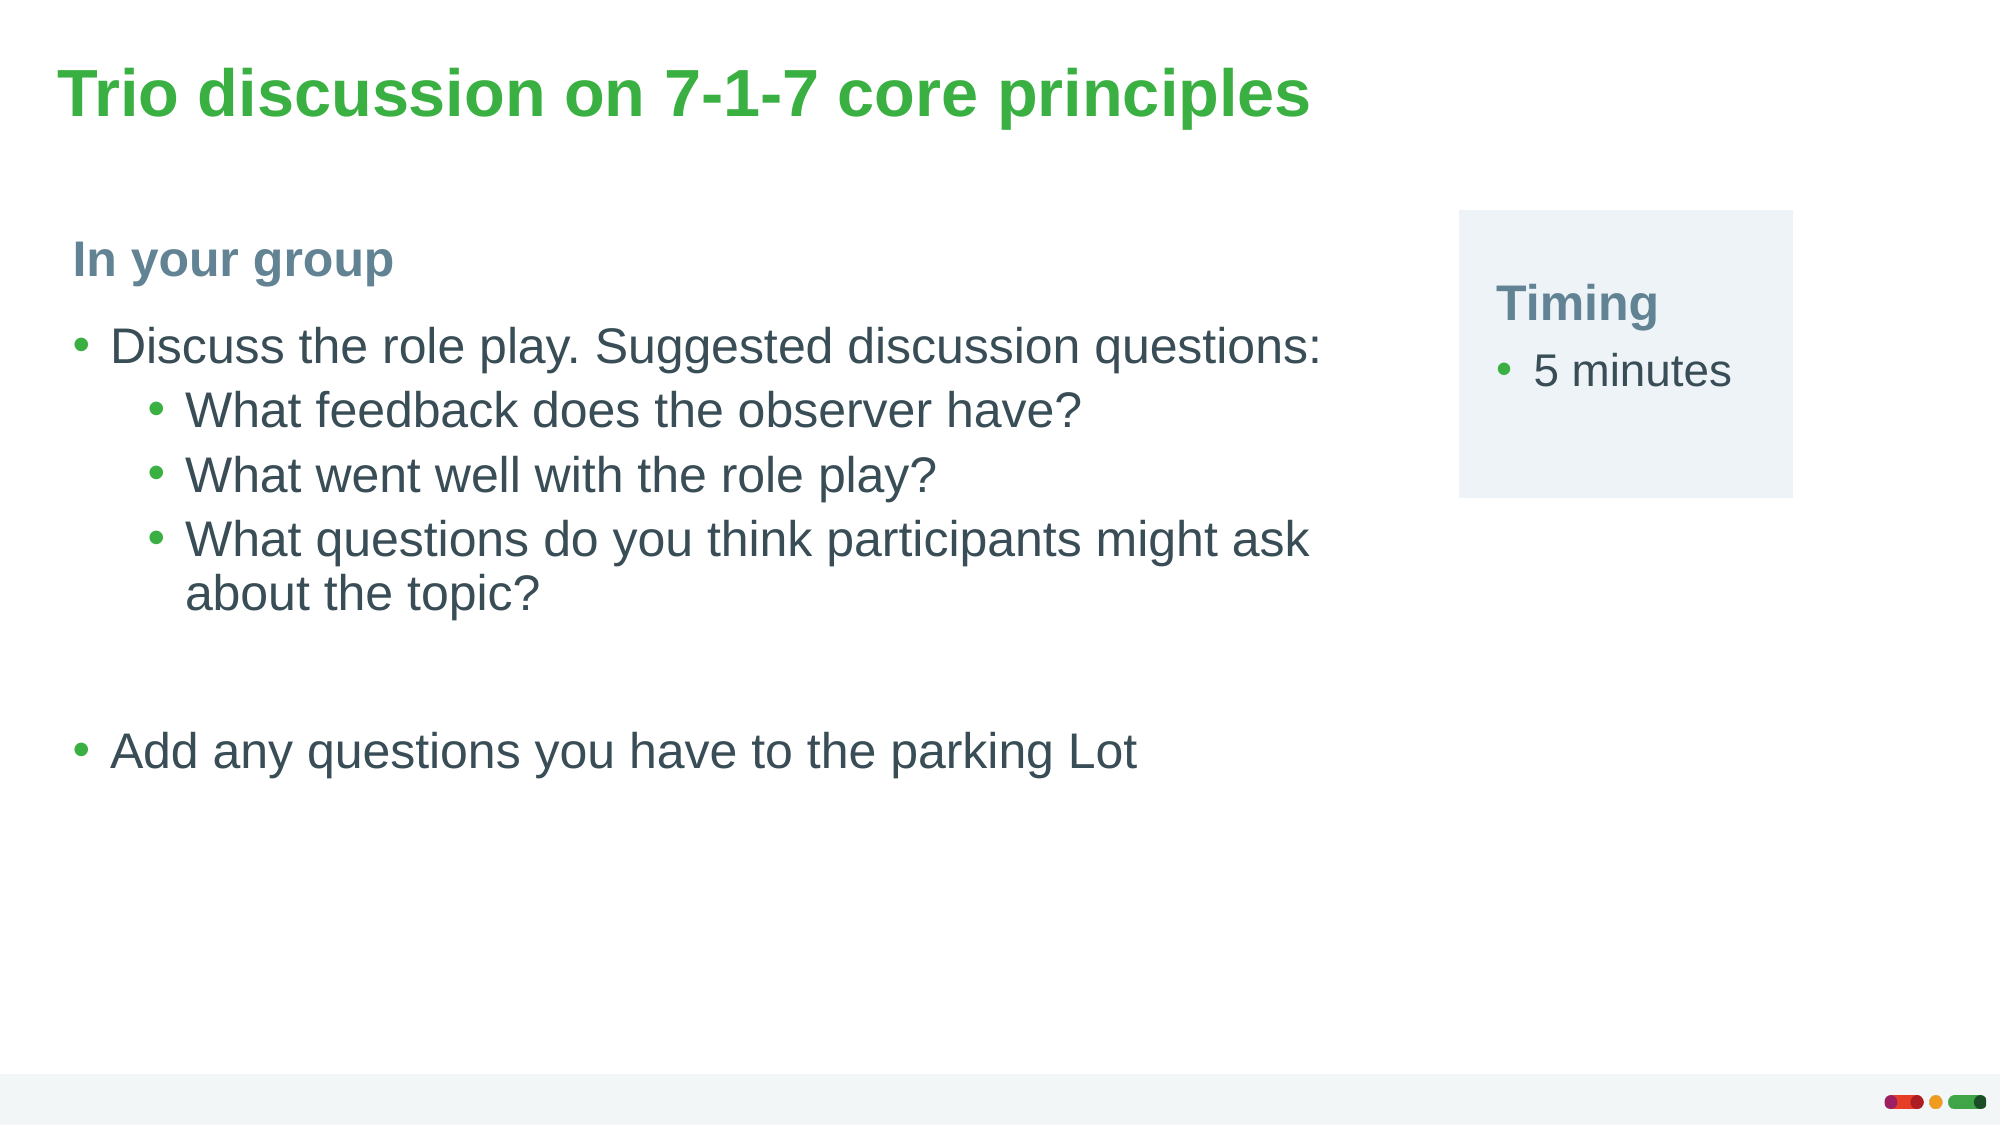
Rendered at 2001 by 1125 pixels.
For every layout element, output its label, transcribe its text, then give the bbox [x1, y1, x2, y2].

text_box [1457, 208, 1796, 500]
list 5 minutes [1481, 339, 1767, 459]
list Discuss the role play. Suggested discussion questions: What feedback does the observer have? What went well with the role play? What questions do you think participants might ask about the topic? Add any questions you have to the parking Lot [57, 312, 1348, 998]
list In your group [57, 159, 904, 295]
title Trio discussion on 7-1-7 core principles [42, 42, 1768, 207]
list Timing [1481, 204, 1783, 340]
